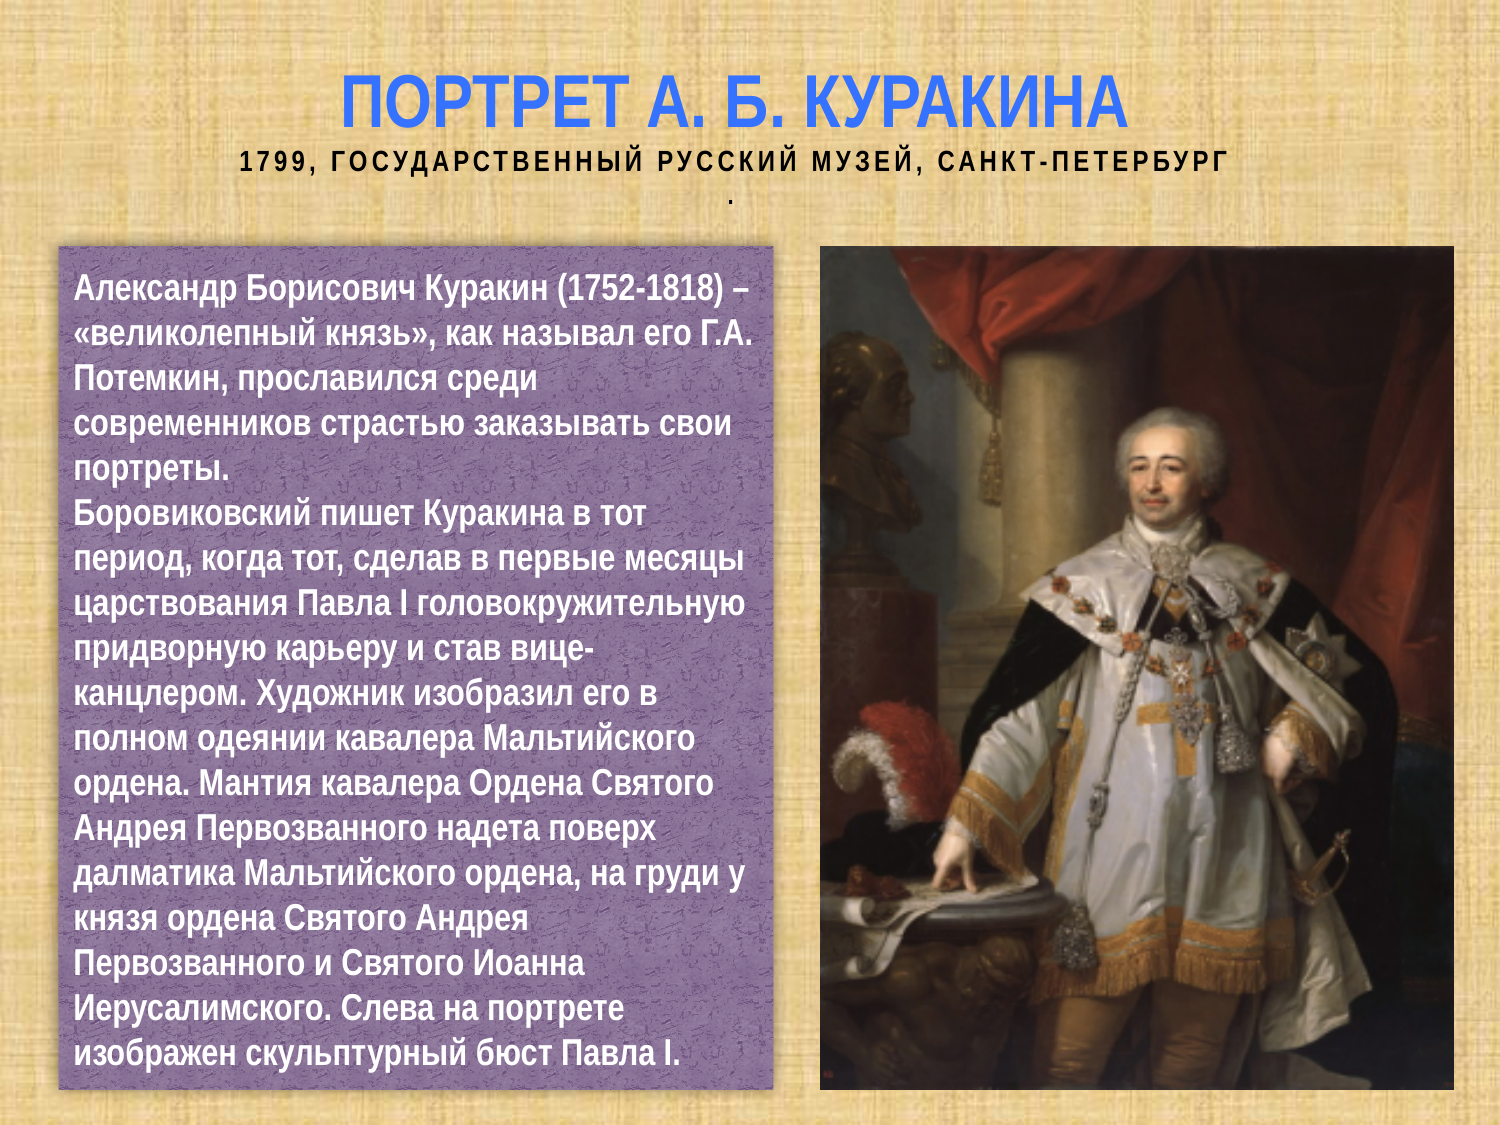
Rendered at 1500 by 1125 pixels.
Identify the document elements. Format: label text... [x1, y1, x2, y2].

picture [0, 0, 1500, 1125]
text_box Александр Борисович Куракин (1752-1818) – «великолепный князь», как называл его Г.А. Потемкин, прославился среди современников страстью заказывать свои портреты. Боровиковский пишет Куракина в тот период, когда тот, сделав в первые месяцы царствования Павла I головокружительную придворную карьеру и став вице-канцлером. Художник изобразил его в полном одеянии кавалера Мальтийского ордена. Мантия кавалера Ордена Святого Андрея Первозванного надета поверх далматика Мальтийского ордена, на груди у князя ордена Святого Андрея Первозванного и Святого Иоанна Иерусалимского. Слева на портрете изображен скульптурный бюст Павла I. [58, 246, 774, 1090]
title Портрет А. Б. Куракина 1799, Государственный Русский музей, Санкт-Петербург . [46, 37, 1425, 225]
